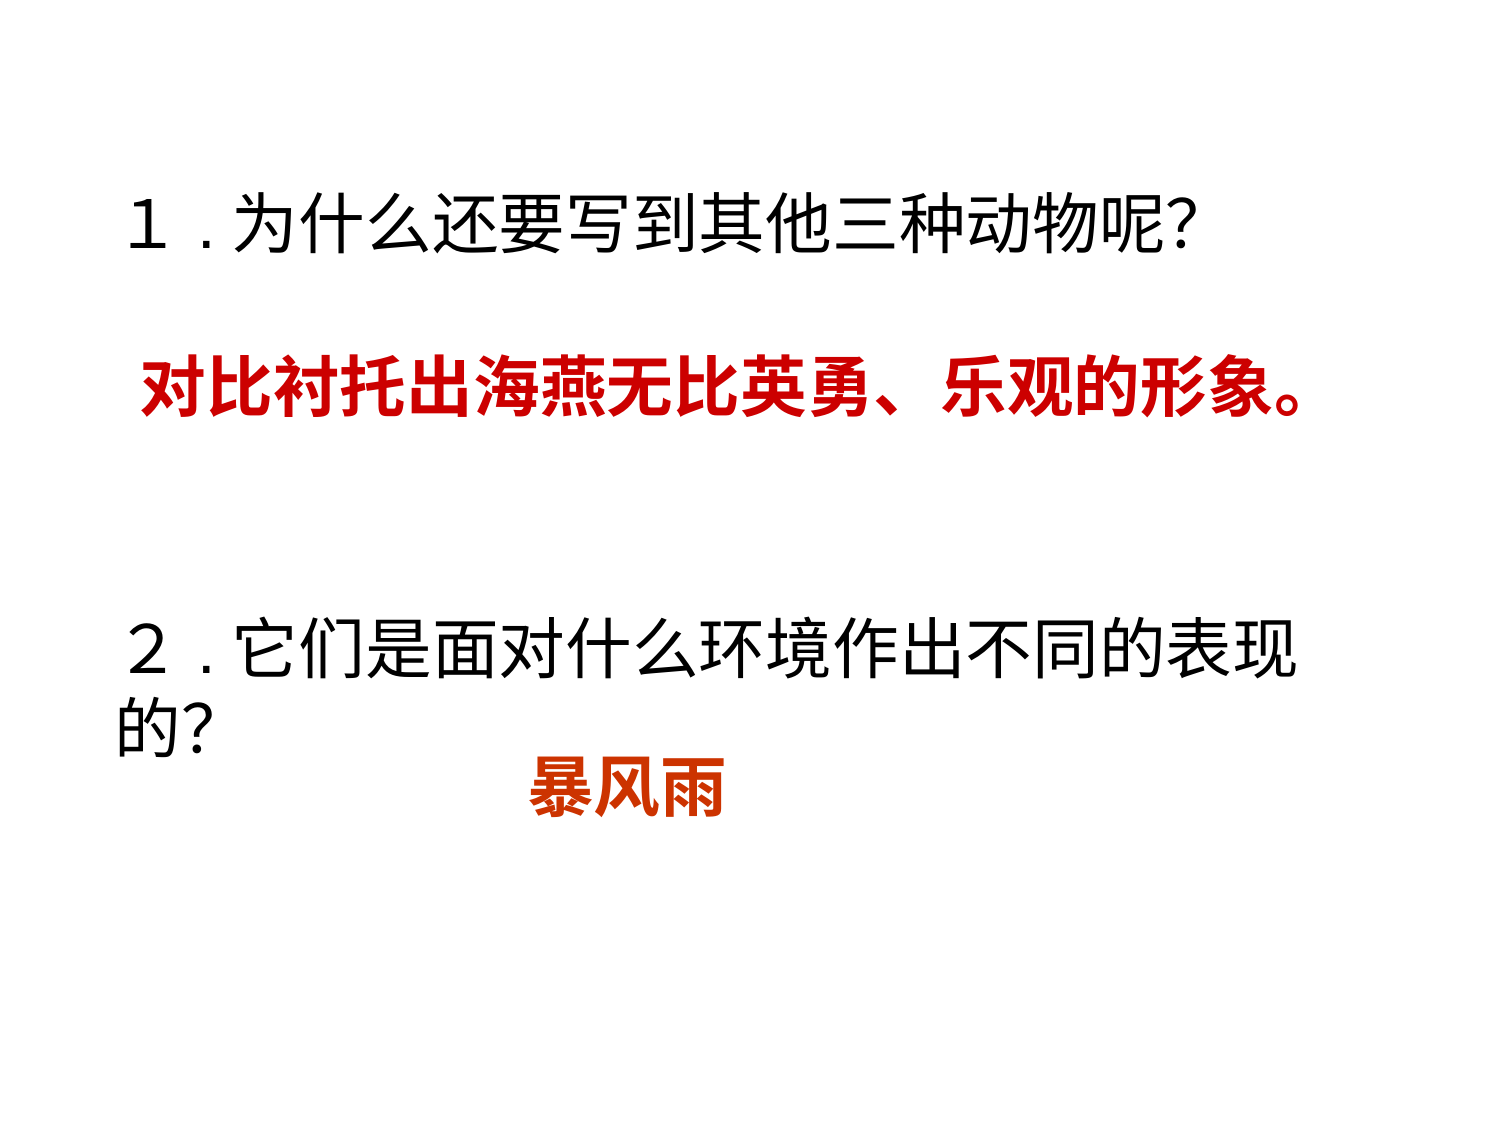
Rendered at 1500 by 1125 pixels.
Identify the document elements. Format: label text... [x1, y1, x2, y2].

text_box 暴风雨 [512, 737, 788, 833]
text_box １.为什么还要写到其他三种动物呢？ [99, 174, 1263, 270]
text_box 对比衬托出海燕无比英勇、乐观的形象。 [125, 337, 1363, 433]
text_box ２.它们是面对什么环境作出不同的表现的？ [99, 599, 1425, 775]
